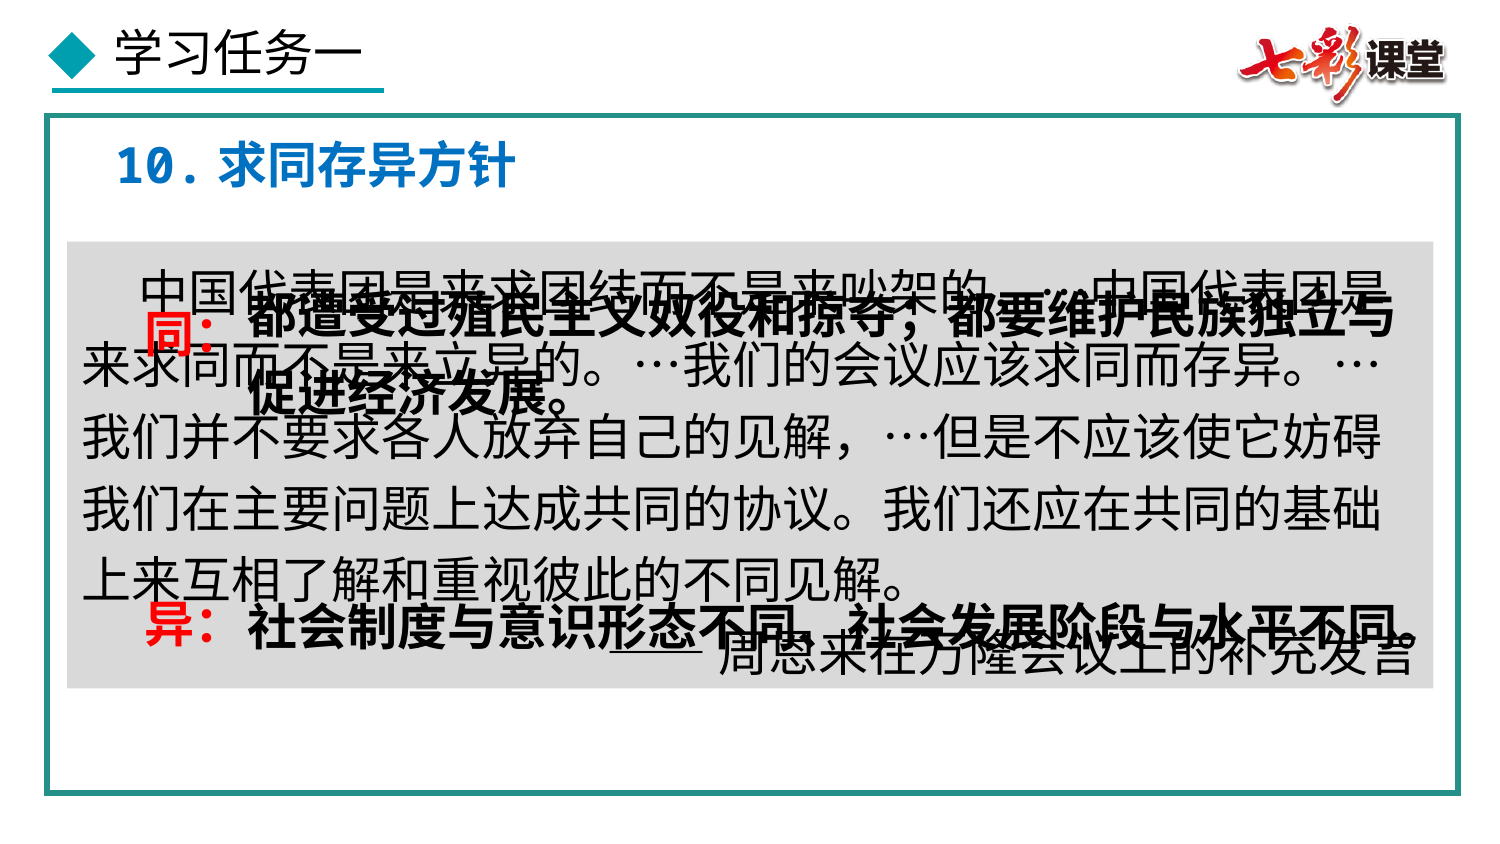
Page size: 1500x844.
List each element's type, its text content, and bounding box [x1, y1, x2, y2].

text_box 中国代表团是来求团结而不是来吵架的，…中国代表团是来求同而不是来立异的。…我们的会议应该求同而存异。…我们并不要求各人放弃自己的见解，…但是不应该使它妨碍我们在主要问题上达成共同的协议。我们还应在共同的基础上来互相了解和重视彼此的不同见解。 ——周恩来在万隆会议上的补充发言 [67, 241, 1434, 689]
text_box 10.求同存异方针 [100, 126, 609, 202]
text_box 同： 异： [129, 235, 346, 660]
text_box 都遭受过殖民主义奴役和掠夺；都要维护民族独立与促进经济发展。 社会制度与意识形态不同、社会发展阶段与水平不同。 [233, 258, 1433, 663]
picture [1234, 20, 1451, 108]
